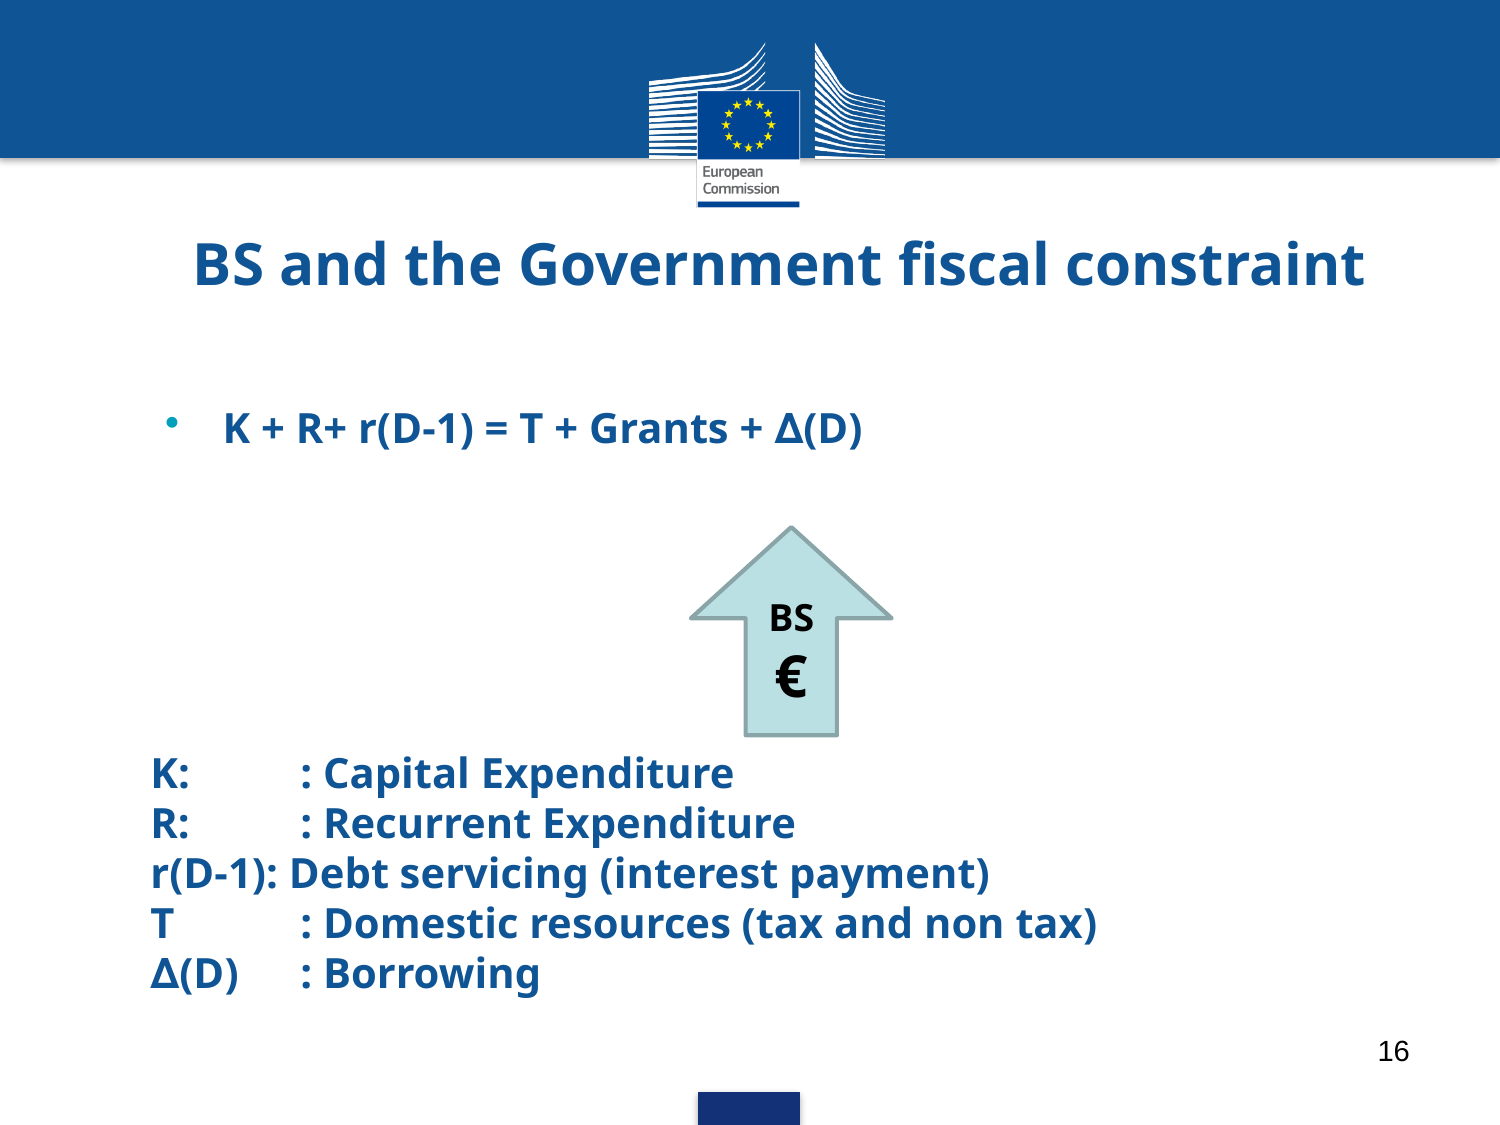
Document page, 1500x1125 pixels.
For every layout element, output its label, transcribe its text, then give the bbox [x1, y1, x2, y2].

title BS and the Government fiscal constraint [0, 207, 1500, 386]
text_box K: : Capital Expenditure R: : Recurrent Expenditure r(D-1): Debt servicing (interest payment) T : Domestic resources (tax and non tax) ∆(D) : Borrowing [135, 739, 1282, 1095]
text_box BS € [688, 525, 894, 738]
picture [649, 42, 885, 207]
slide_number 16 [1074, 1024, 1426, 1103]
list K + R+ r(D-1) = T + Grants + ∆(D) [74, 326, 1426, 1048]
